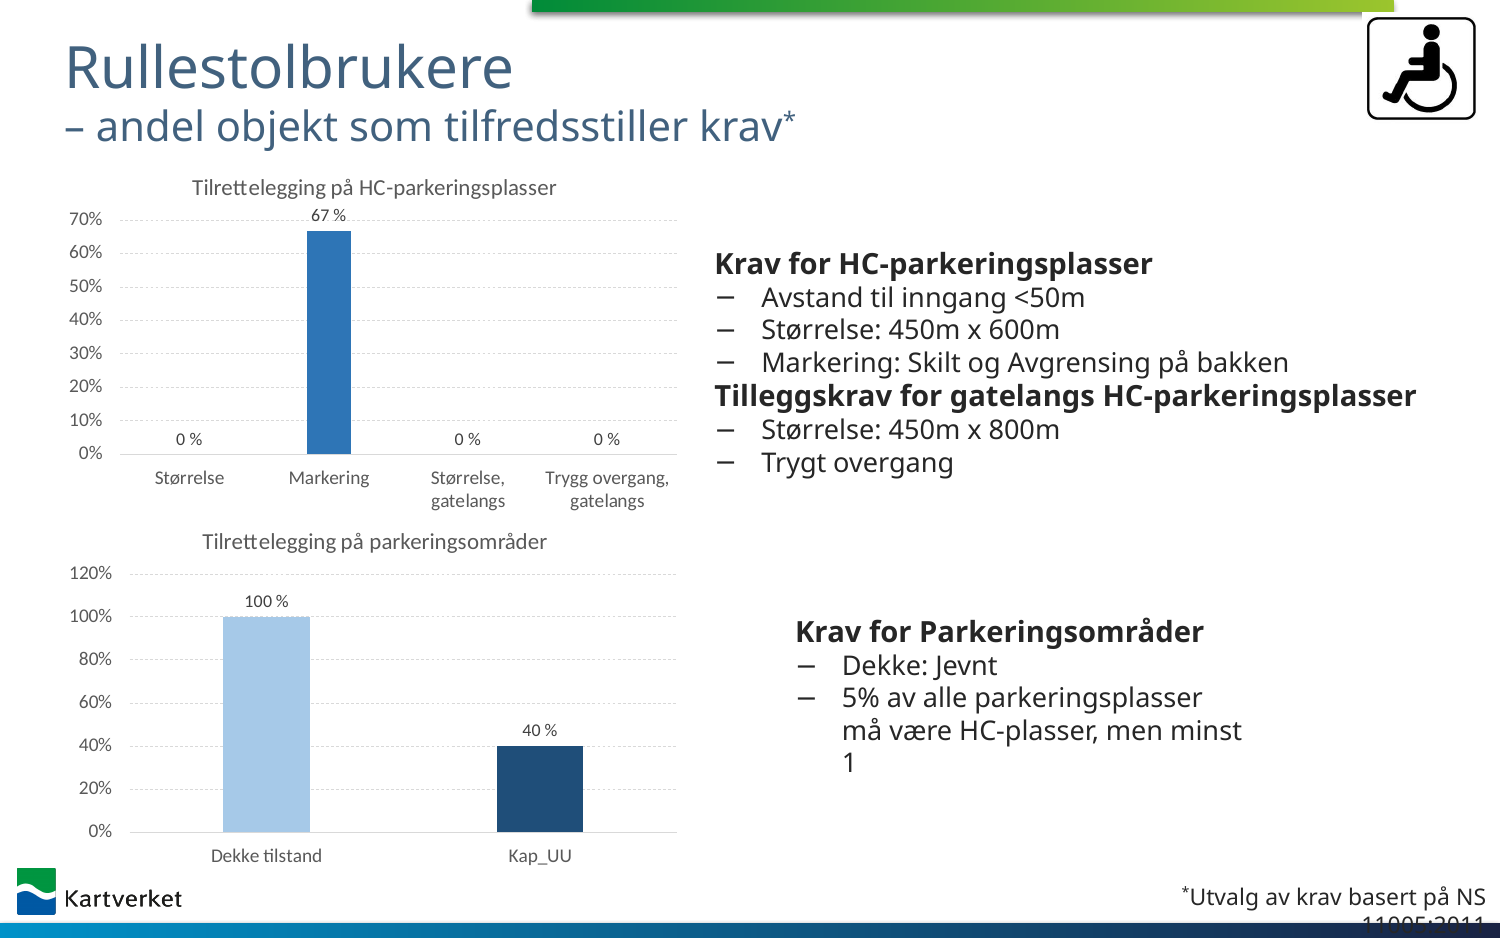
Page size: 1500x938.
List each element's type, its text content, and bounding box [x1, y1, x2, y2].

picture [62, 520, 688, 874]
text_box Krav for HC-parkeringsplasser Avstand til inngang <50m Størrelse: 450m x 600m Markering: Skilt og Avgrensing på bakken Tilleggskrav for gatelangs HC-parkeringsplasser Størrelse: 450m x 800m Trygt overgang [699, 237, 1433, 485]
text_box *Utvalg av krav basert på NS 11005:2011 [1068, 873, 1500, 938]
picture [1362, 12, 1481, 126]
text_box Rullestolbrukere – andel objekt som tilfredsstiller krav* [49, 25, 1431, 158]
text_box Krav for Parkeringsområder Dekke: Jevnt 5% av alle parkeringsplasser må være HC-plasser, men minst 1 [780, 605, 1261, 786]
picture [62, 166, 688, 519]
